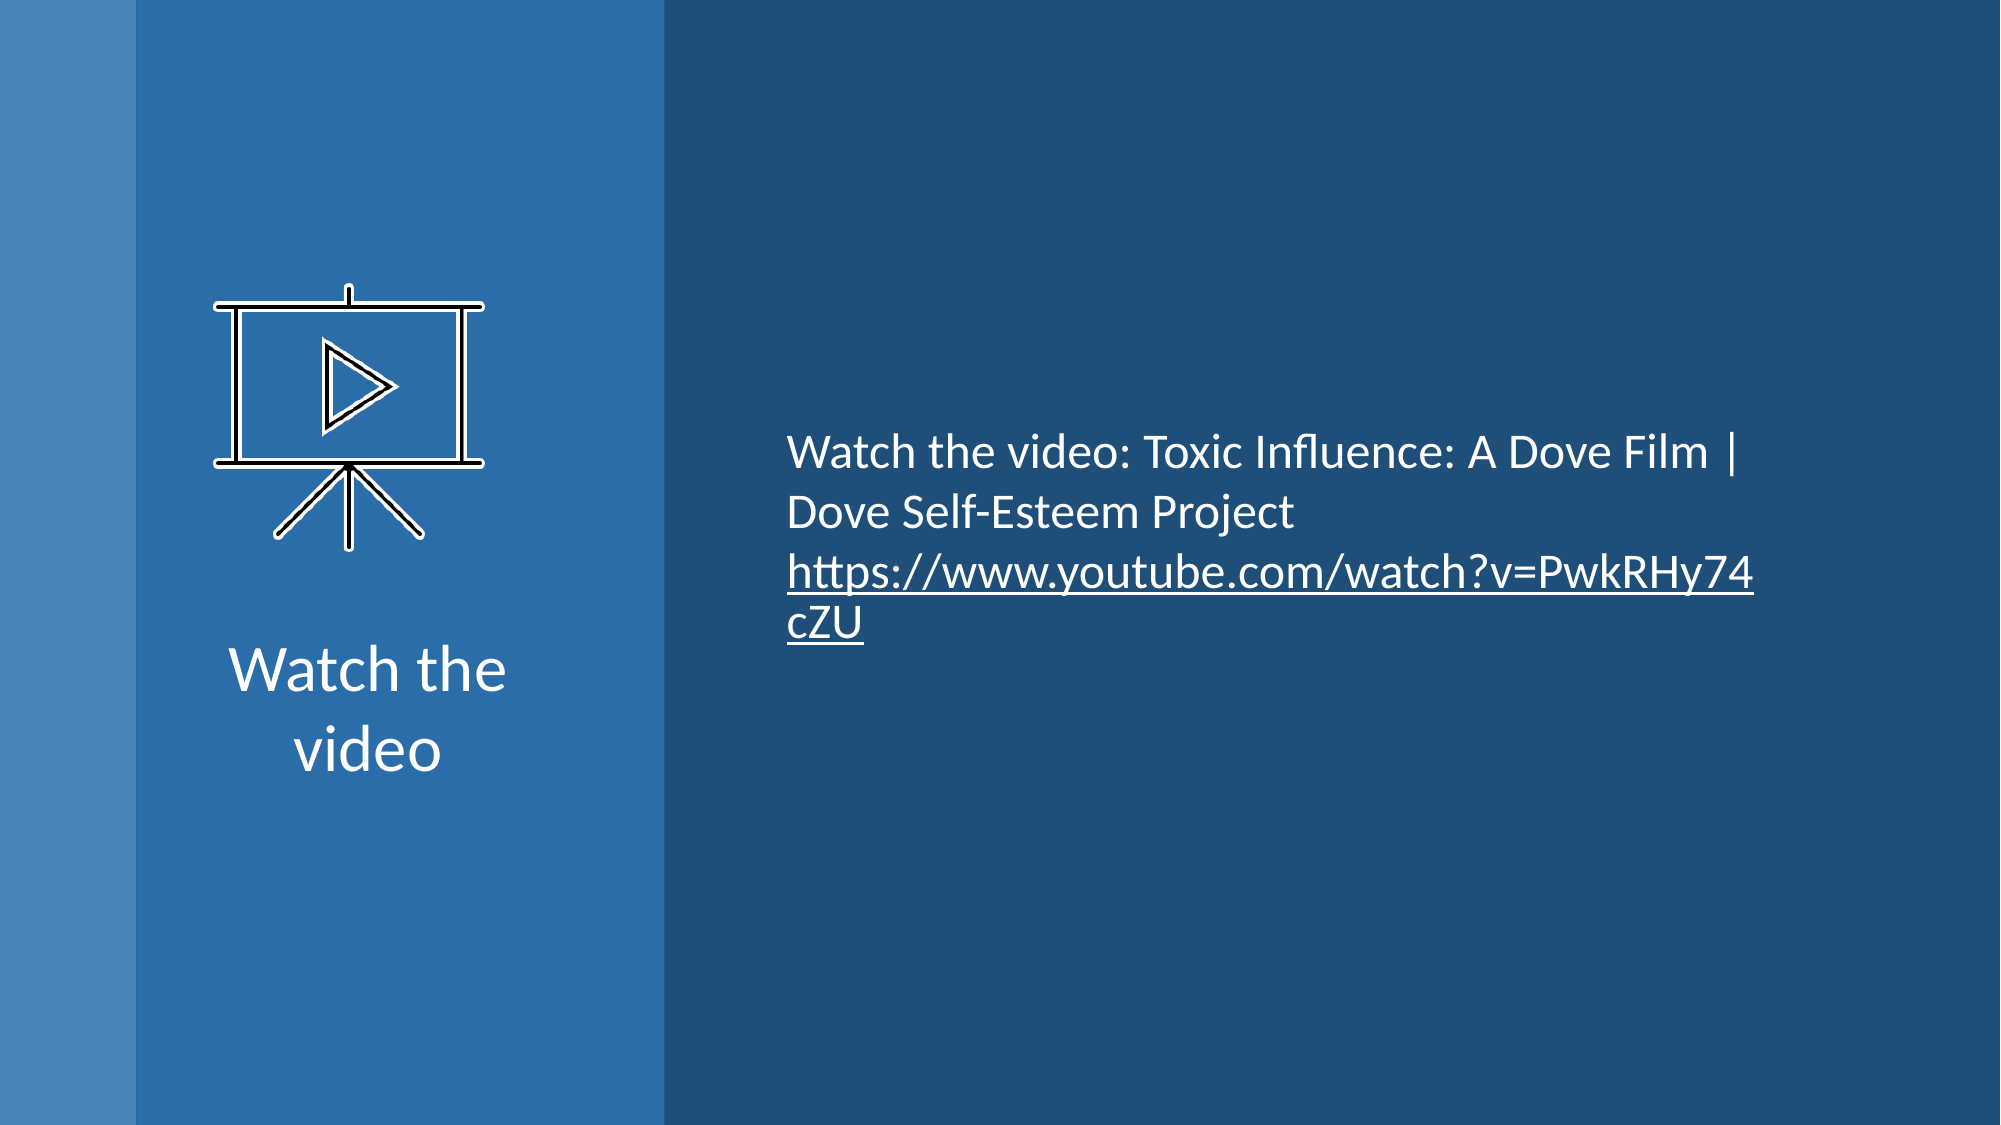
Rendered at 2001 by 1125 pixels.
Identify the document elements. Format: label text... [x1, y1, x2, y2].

text_box Watch the video [136, 617, 600, 793]
text_box Watch the video: Toxic Influence: A Dove Film | Dove Self-Esteem Project https://www.youtube.com/watch?v=PwkRHy74cZU [771, 410, 1772, 606]
text_box [136, 0, 666, 1125]
title [162, 263, 626, 1003]
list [174, 241, 523, 590]
text_box [0, 0, 136, 1125]
